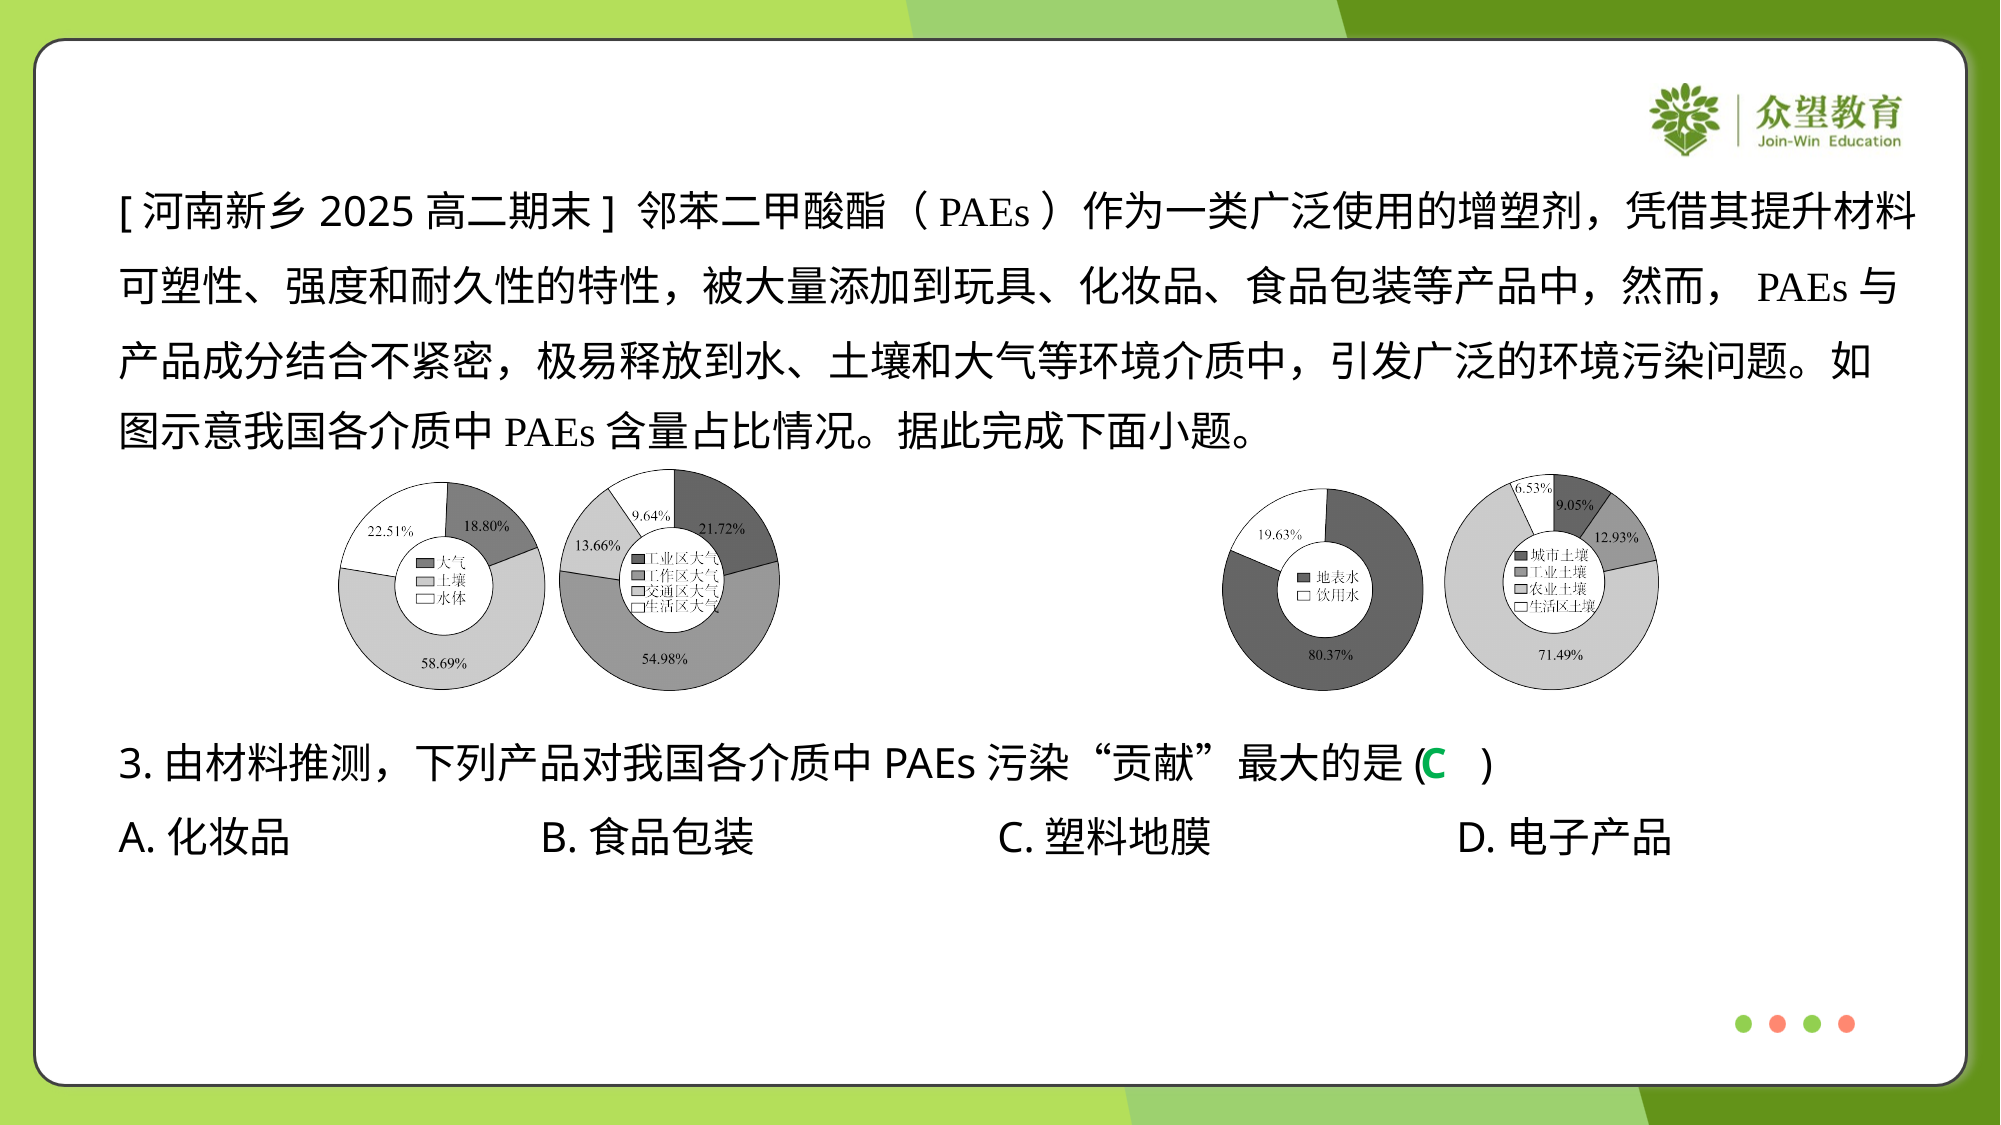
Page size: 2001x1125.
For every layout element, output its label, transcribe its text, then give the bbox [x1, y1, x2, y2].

text_box [河南新乡2025高二期末] 邻苯二甲酸酯（PAEs）作为一类广泛使用的增塑剂，凭借其提升材料 可塑性、强度和耐久性的特性，被大量添加到玩具、化妆品、食品包装等产品中，然而，PAEs与 产品成分结合不紧密，极易释放到水、土壤和大气等环境介质中，引发广泛的环境污染问题。如 图示意我国各介质中PAEs含量占比情况。据此完成下面小题。 [118, 159, 1883, 448]
picture [0, 0, 2000, 1125]
text_box A.化妆品 B.食品包装 C.塑料地膜 D.电子产品 [118, 785, 1883, 853]
text_box 3.由材料推测，下列产品对我国各介质中PAEs污染“贡献”最大的是( ) [1463, 711, 1883, 778]
text_box C [1404, 711, 1463, 779]
text_box 3.由材料推测，下列产品对我国各介质中PAEs污染“贡献”最大的是( ) [118, 711, 1404, 778]
